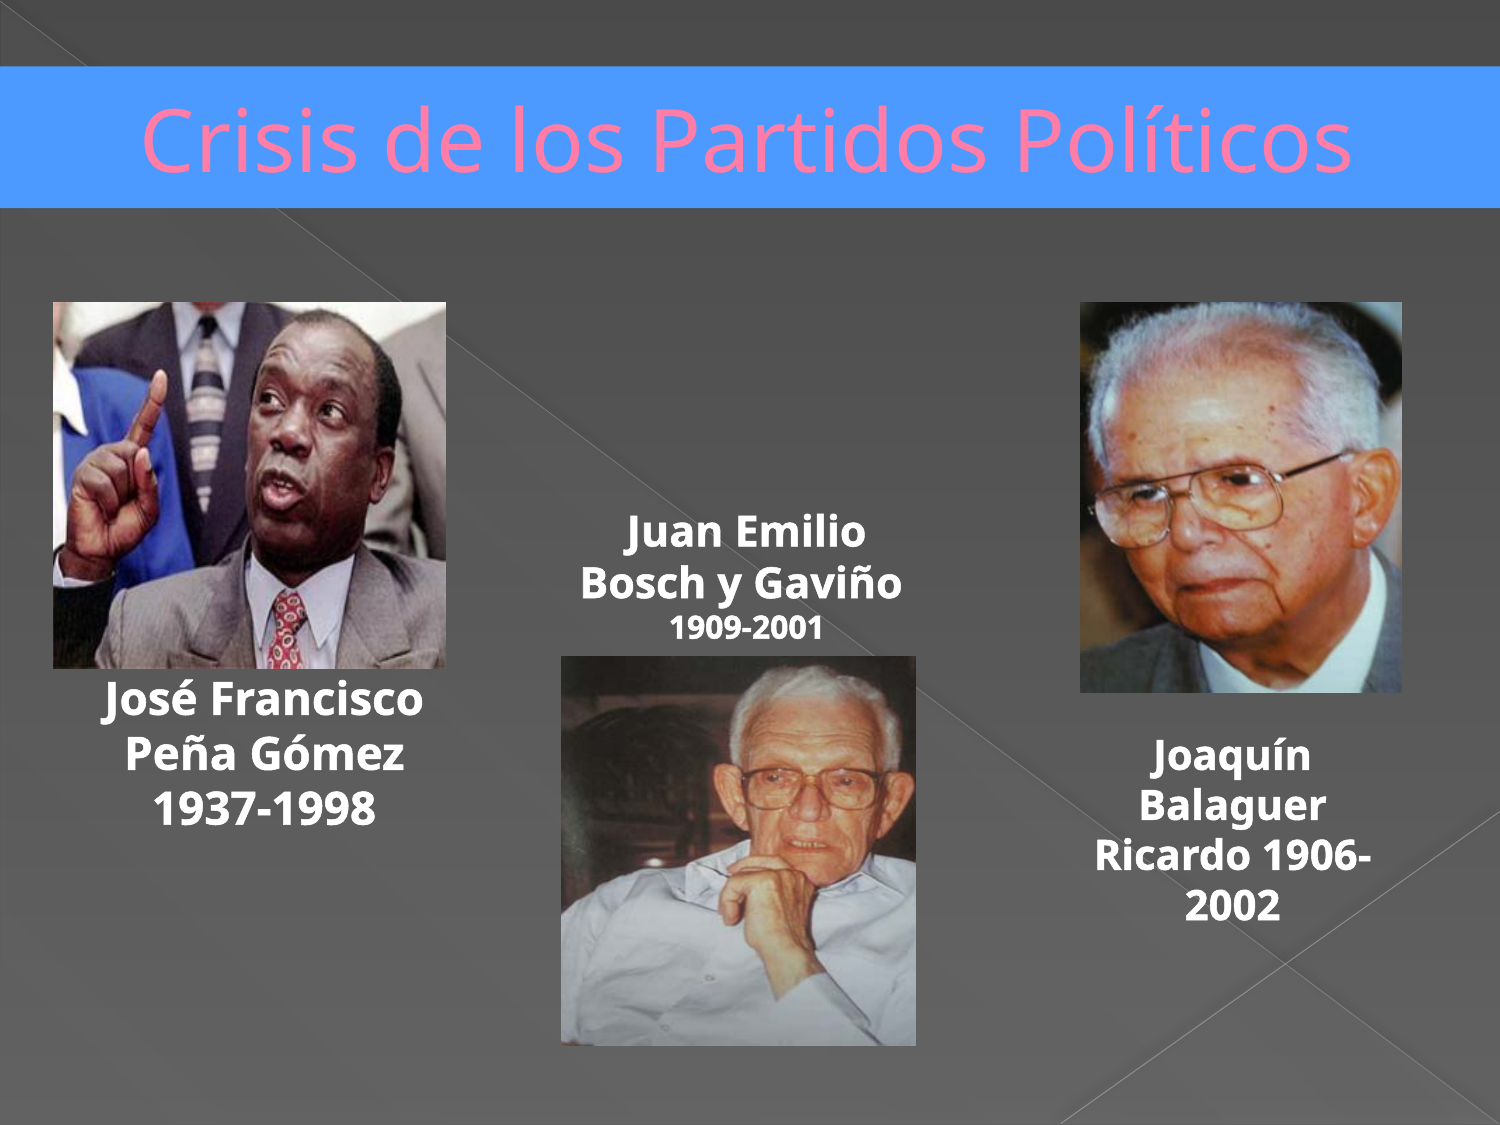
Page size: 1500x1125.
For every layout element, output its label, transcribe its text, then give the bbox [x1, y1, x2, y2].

text_box José Francisco Peña Gómez 1937-1998 [0, 656, 449, 846]
picture [1080, 302, 1403, 693]
text_box Joaquín Balaguer Ricardo 1906-2002 [962, 739, 1424, 917]
title Crisis de los Partidos Políticos [0, 66, 1500, 209]
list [560, 656, 916, 1047]
text_box Juan Emilio Bosch y Gaviño 1909-2001 [478, 479, 939, 669]
picture [52, 302, 446, 670]
